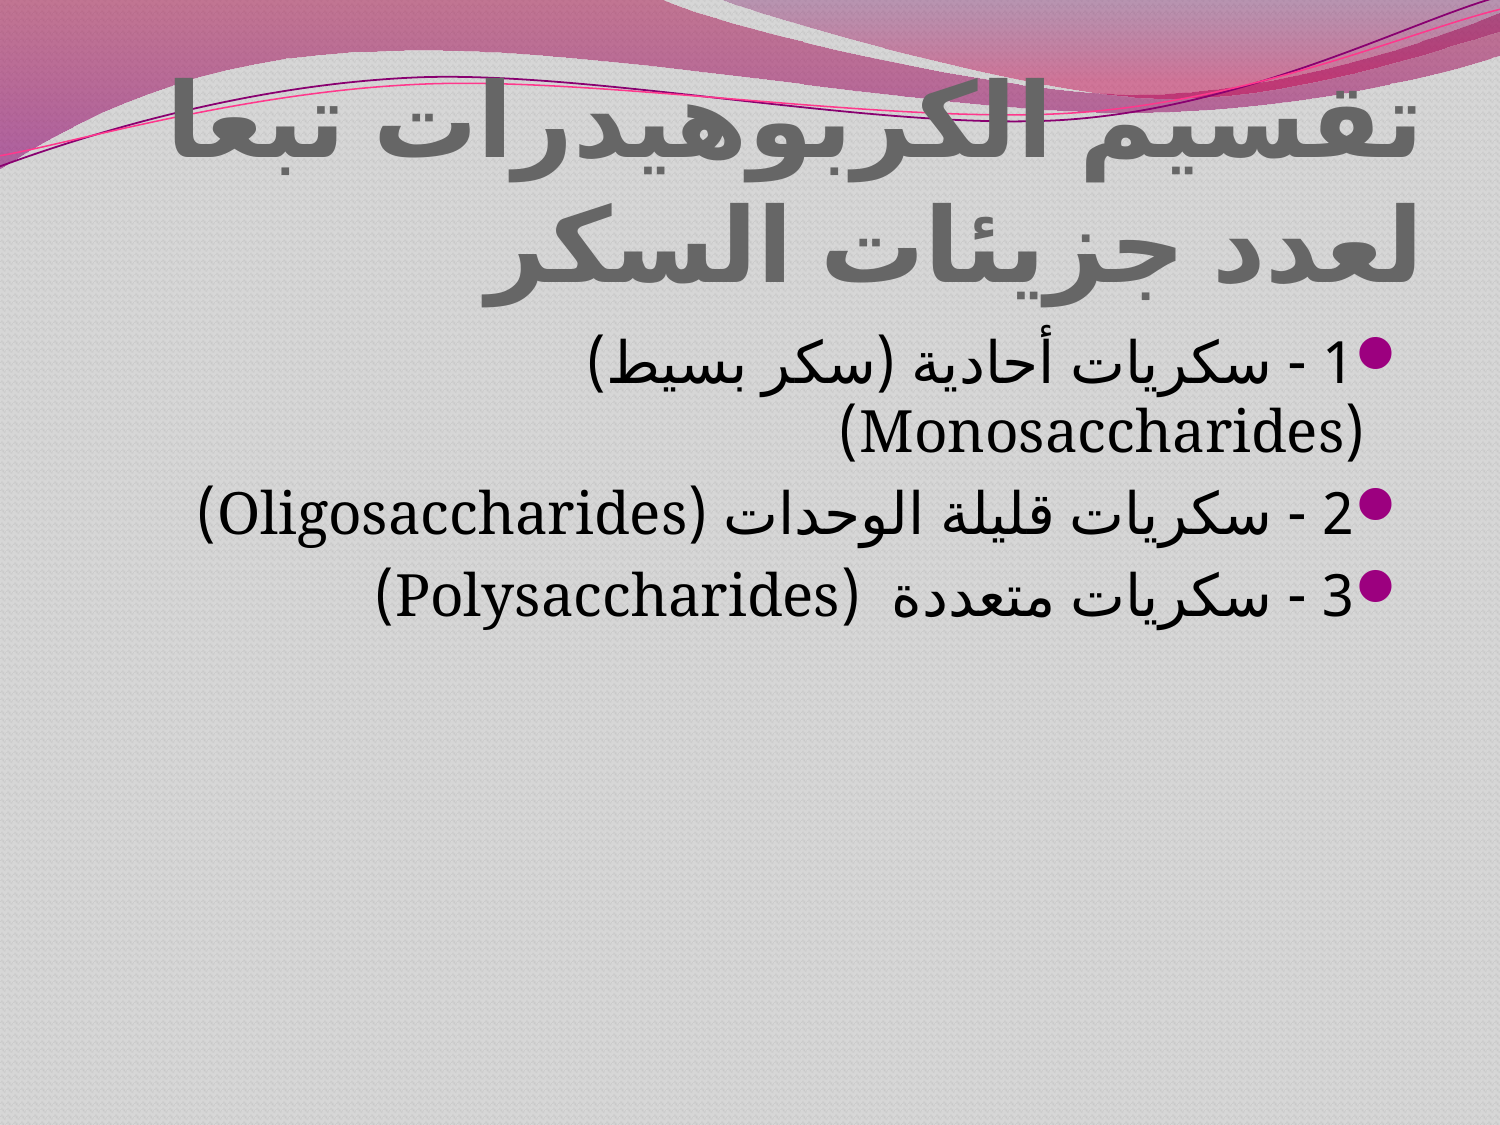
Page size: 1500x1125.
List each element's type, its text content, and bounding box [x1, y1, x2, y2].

list 1 - سكريات أحادية (سكر بسيط) (Monosaccharides) 2 - سكريات قليلة الوحدات (Oligosaccharides) 3 - سكريات متعددة (Polysaccharides) [75, 317, 1425, 1038]
title تقسيم الكربوهيدرات تبعا لعدد جزيئات السكر [75, 115, 1425, 303]
